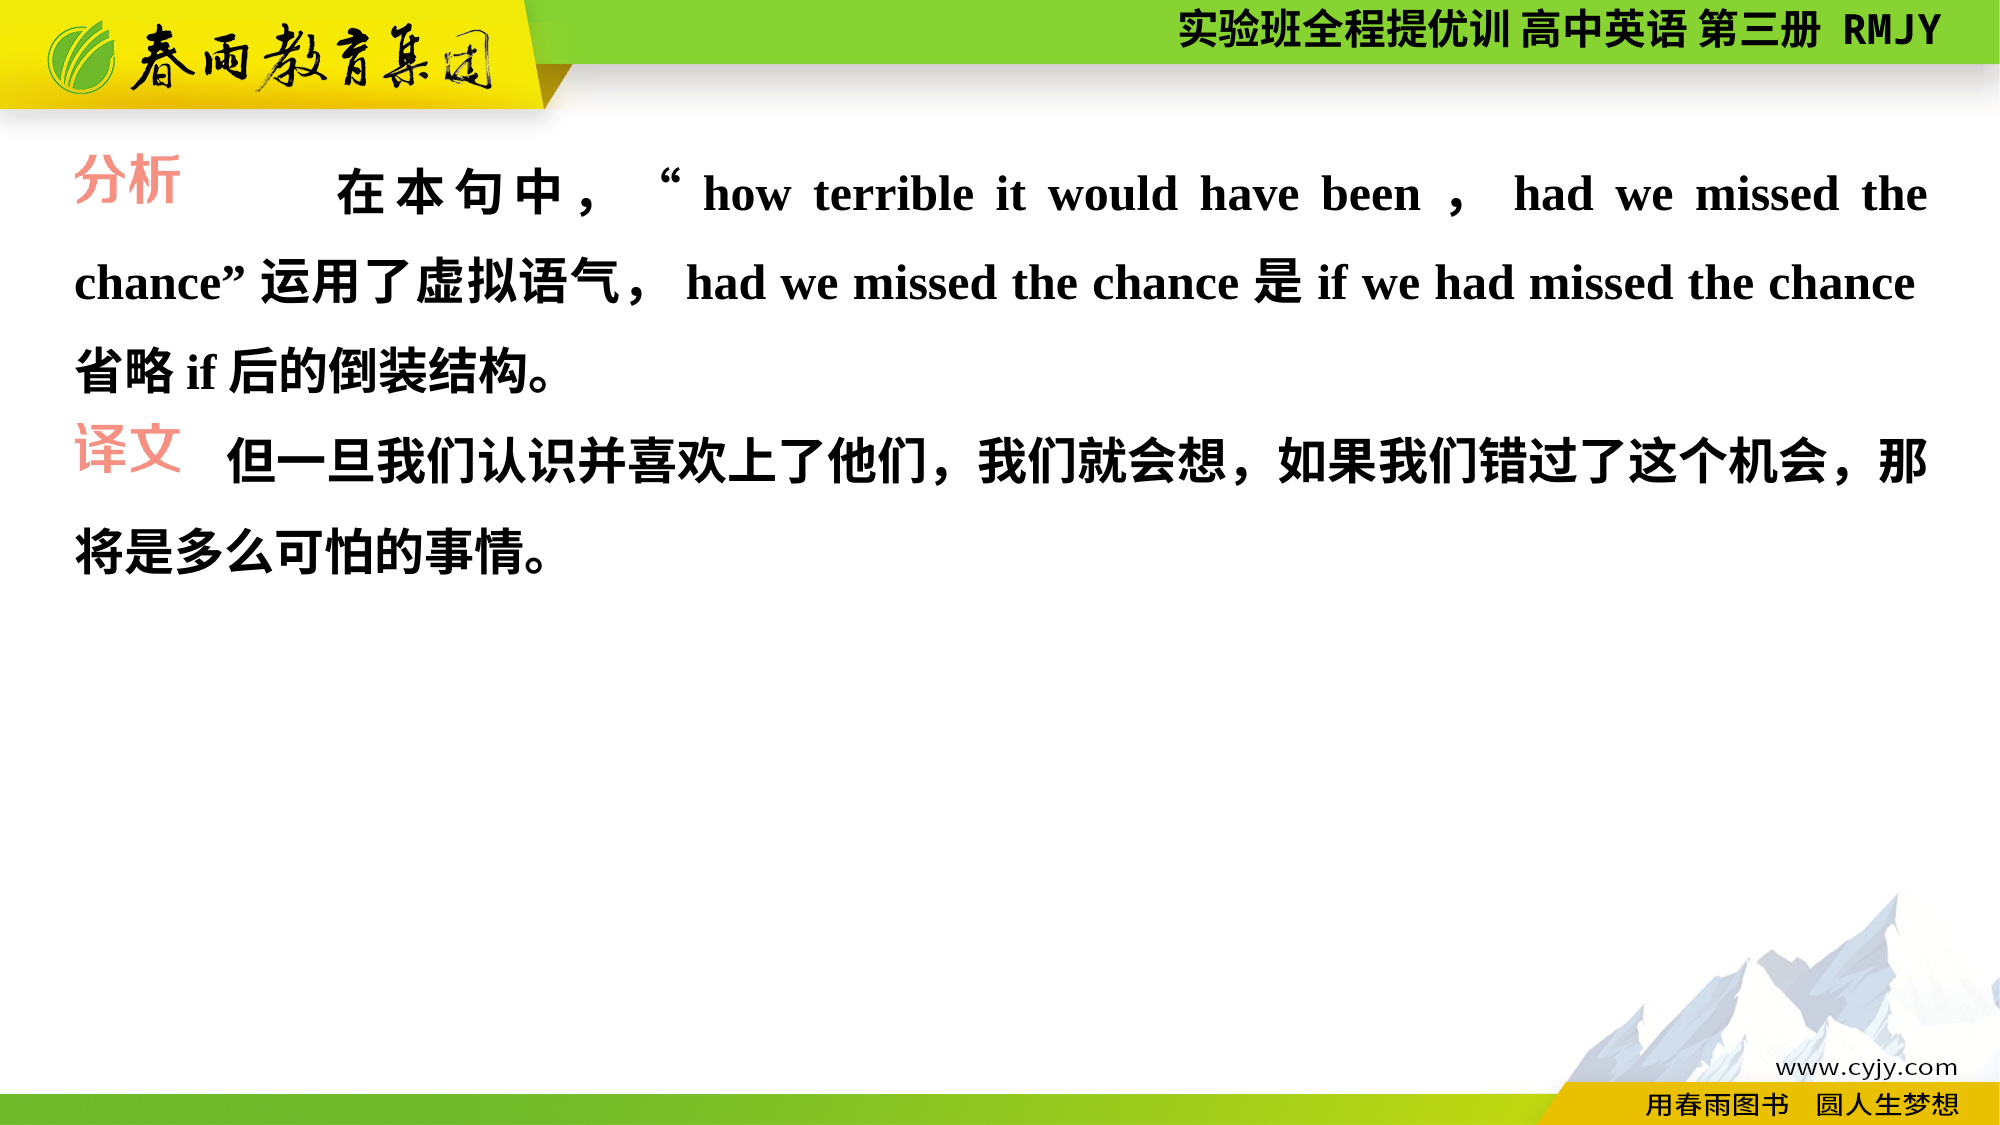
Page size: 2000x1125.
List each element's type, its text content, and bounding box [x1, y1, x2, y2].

picture [0, 0, 2000, 1125]
list 在本句中，“how terrible it would have been，had we missed the chance”运用了虚拟语气，had we missed the chance是if we had missed the chance省略if后的倒装结构。 但一旦我们认识并喜欢上了他们，我们就会想，如果我们错过了这个机会，那将是多么可怕的事情。 [59, 122, 1944, 581]
